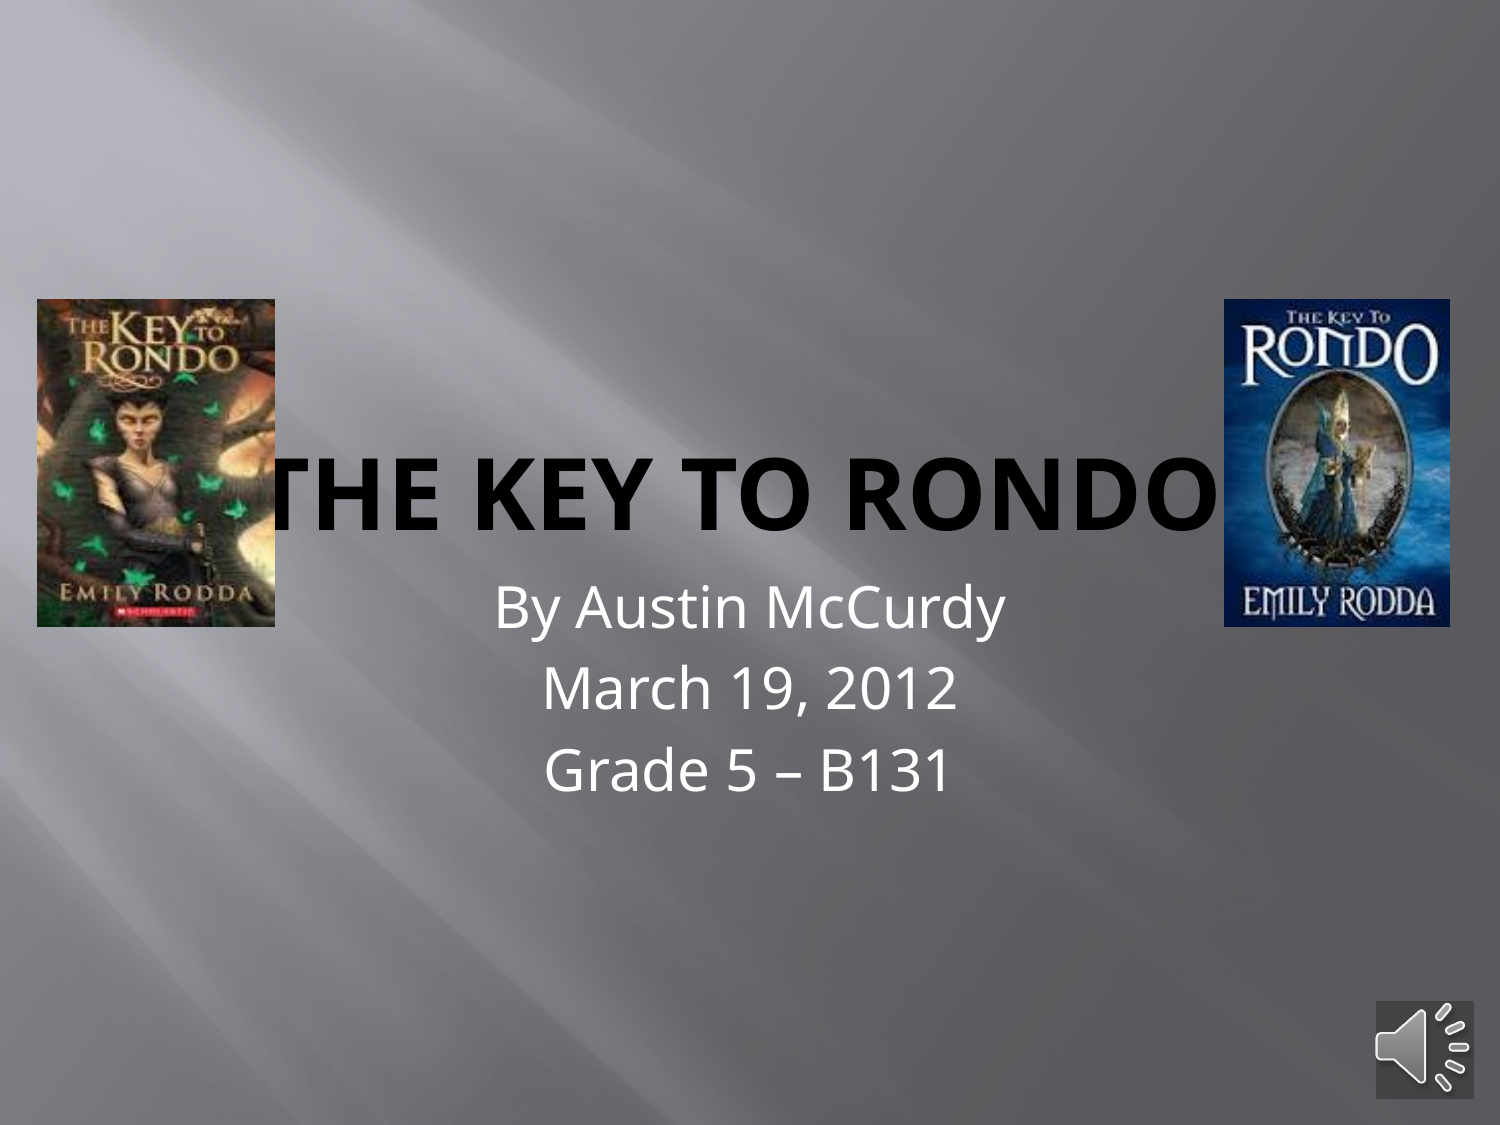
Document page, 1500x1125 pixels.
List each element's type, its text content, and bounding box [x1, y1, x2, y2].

picture [37, 299, 276, 627]
title The Key to Rondo [50, 249, 1425, 550]
picture [1224, 299, 1451, 627]
subtitle By Austin McCurdy March 19, 2012 Grade 5 – B131 [225, 562, 1275, 850]
picture [1374, 999, 1476, 1101]
